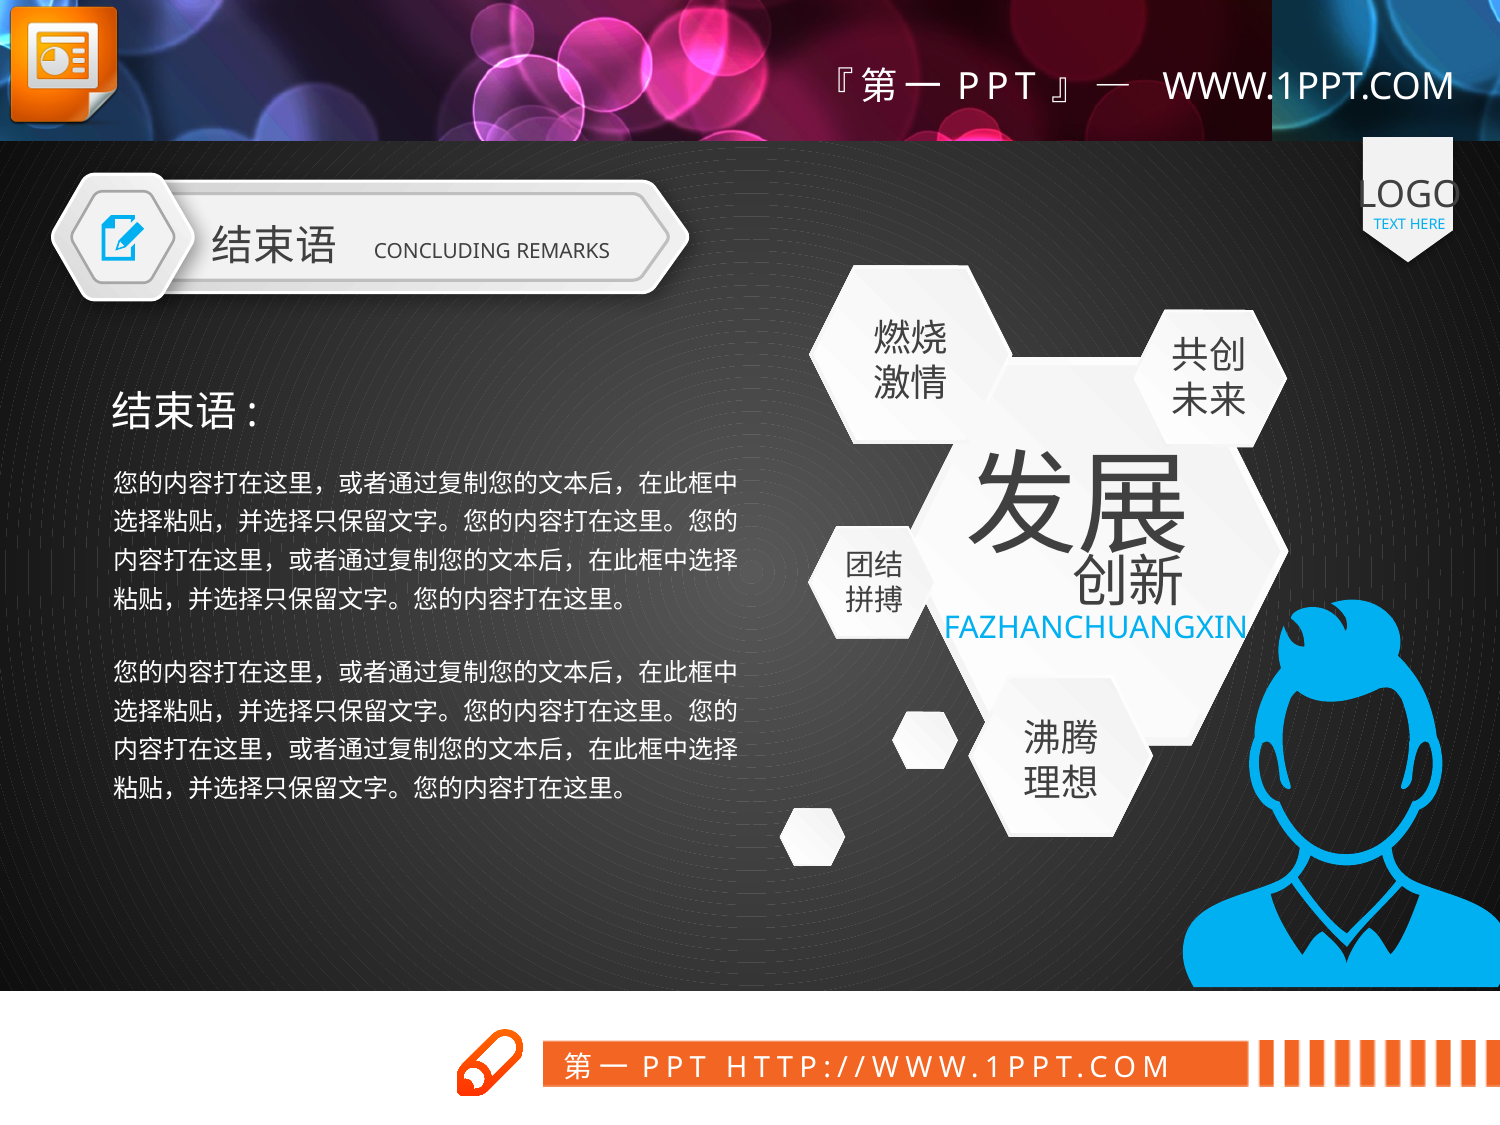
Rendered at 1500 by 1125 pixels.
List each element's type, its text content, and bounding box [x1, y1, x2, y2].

picture [0, 0, 1500, 141]
text_box 结束语: [100, 353, 384, 441]
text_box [101, 214, 145, 261]
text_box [59, 165, 186, 308]
picture [543, 1040, 1500, 1087]
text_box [899, 356, 1289, 746]
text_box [808, 265, 1013, 445]
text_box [892, 711, 959, 770]
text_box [1130, 309, 1288, 448]
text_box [1355, 136, 1463, 263]
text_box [191, 180, 688, 293]
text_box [779, 808, 846, 866]
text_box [968, 674, 1154, 837]
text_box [808, 525, 937, 639]
text_box 您的内容打在这里，或者通过复制您的文本后，在此框中选择粘贴，并选择只保留文字。您的内容打在这里。您的内容打在这里，或者通过复制您的文本后，在此框中选择粘贴，并选择只保留文字。您的内容打在这里。 [102, 641, 760, 848]
text_box 您的内容打在这里，或者通过复制您的文本后，在此框中选择粘贴，并选择只保留文字。您的内容打在这里。您的内容打在这里，或者通过复制您的文本后，在此框中选择粘贴，并选择只保留文字。您的内容打在这里。 [102, 452, 760, 641]
text_box [1182, 599, 1500, 988]
